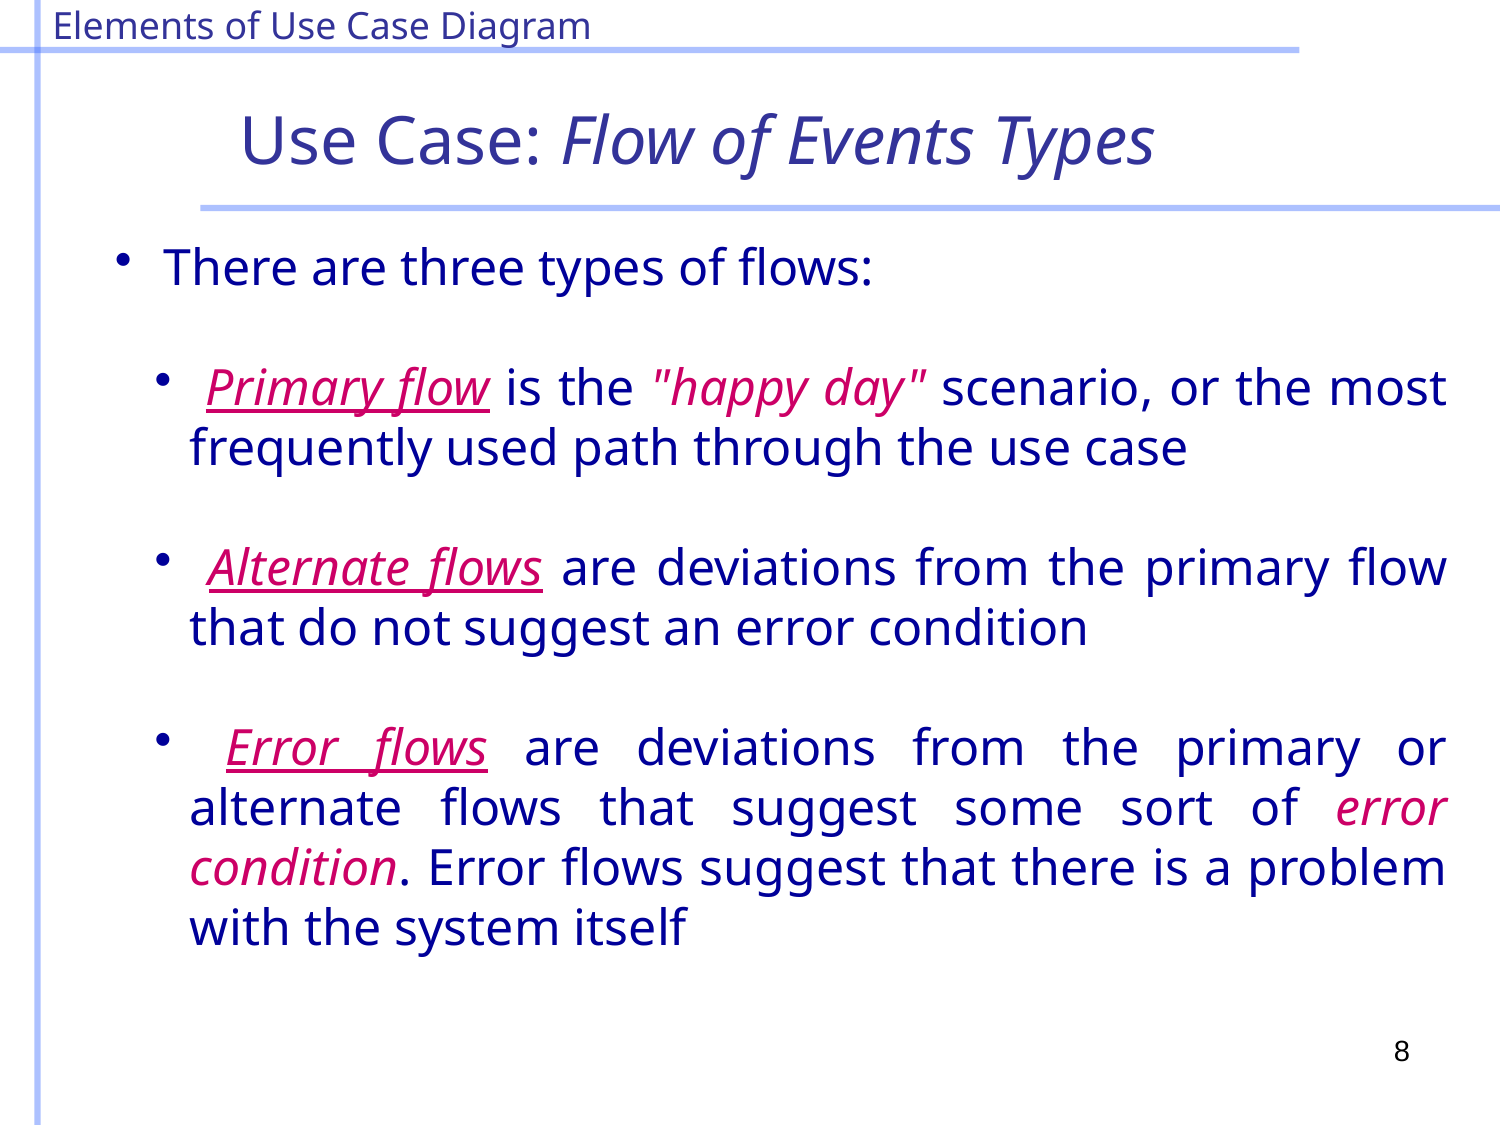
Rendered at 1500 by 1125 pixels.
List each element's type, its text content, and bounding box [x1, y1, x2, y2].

text_box Elements of Use Case Diagram [37, 0, 1267, 55]
text_box Use Case: Flow of Events Types [206, 90, 1500, 185]
slide_number 8 [1074, 1024, 1426, 1103]
text_box There are three types of flows: Primary flow is the "happy day" scenario, or the most frequently used path through the use case Alternate flows are deviations from the primary flow that do not suggest an error condition Error flows are deviations from the primary or alternate flows that suggest some sort of error condition. Error flows suggest that there is a problem with the system itself [100, 227, 1463, 1023]
